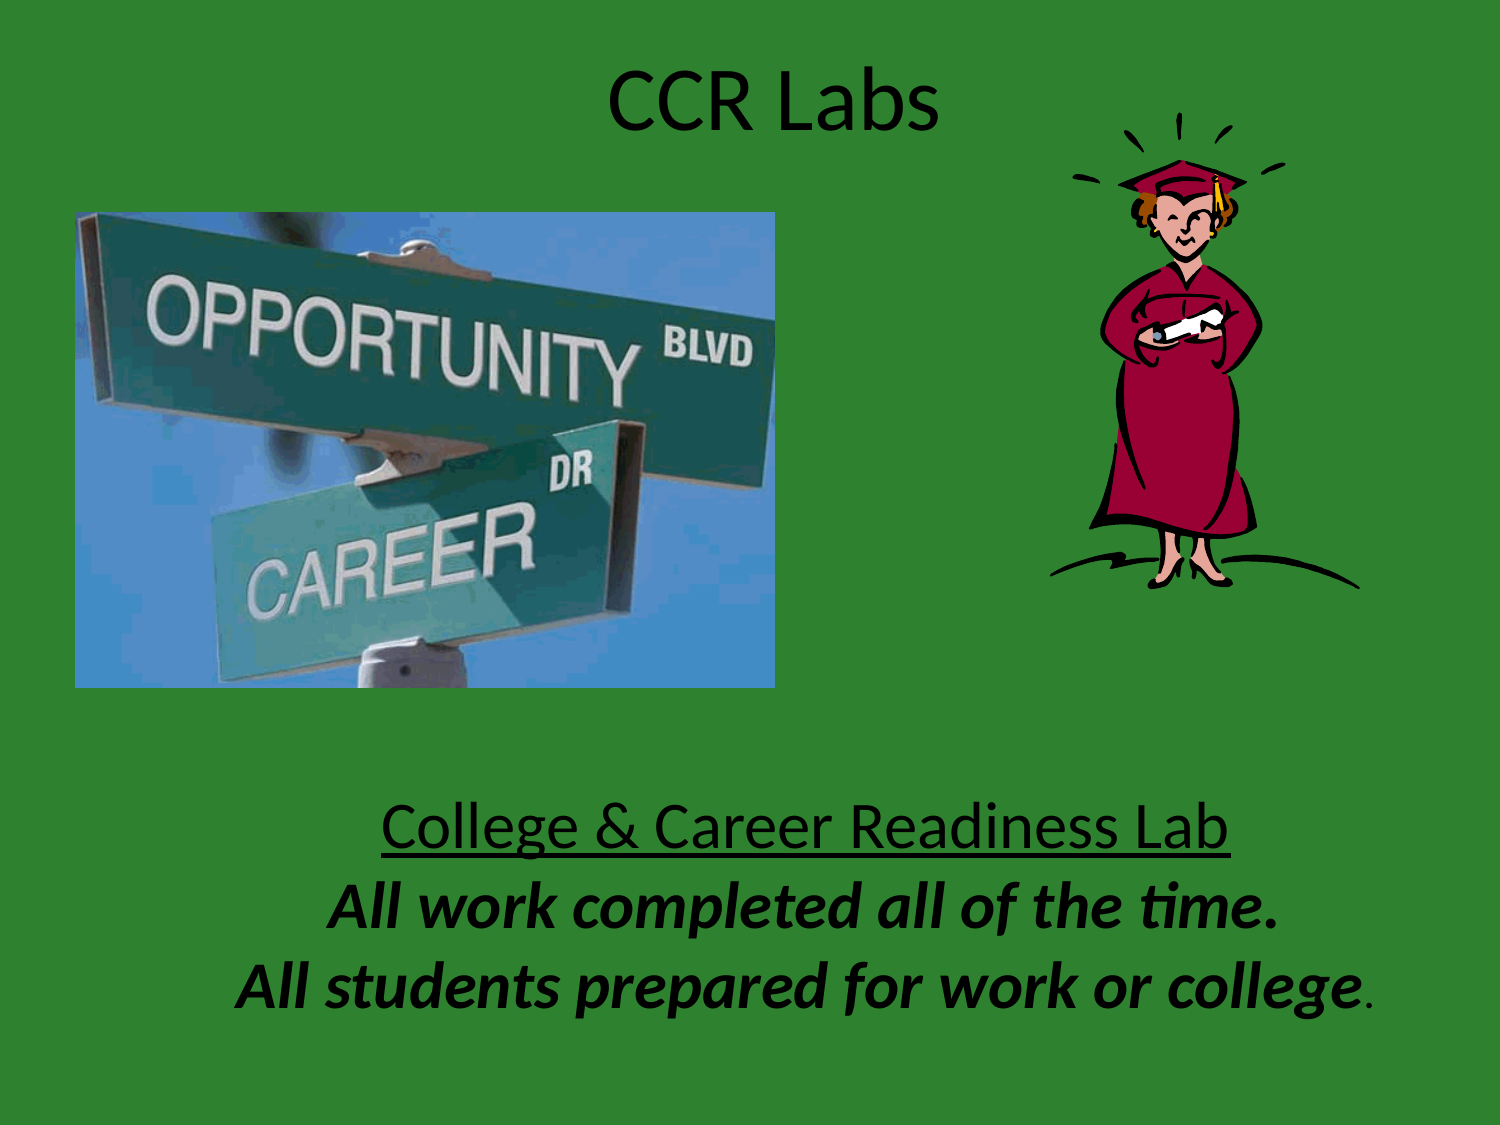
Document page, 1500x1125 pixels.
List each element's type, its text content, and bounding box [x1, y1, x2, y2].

text_box College & Career Readiness Lab All work completed all of the time. All students prepared for work or college. [75, 774, 1500, 1030]
picture [75, 212, 776, 688]
title CCR Labs [518, 0, 1032, 188]
picture [1049, 112, 1361, 590]
